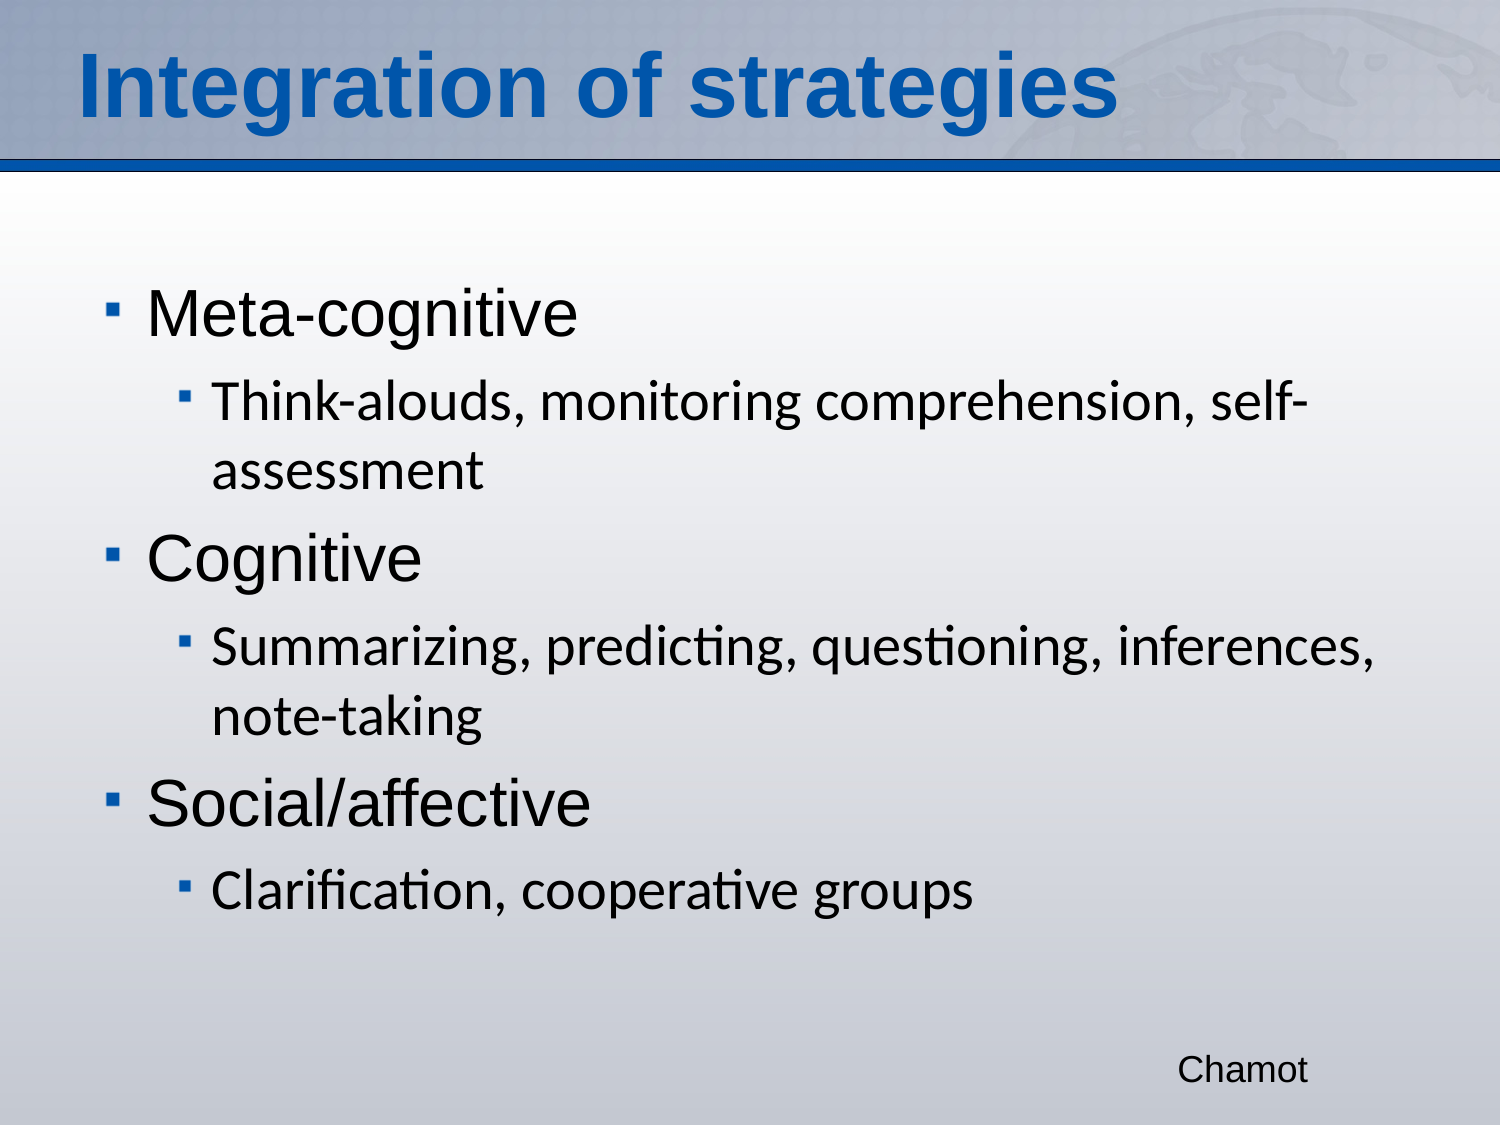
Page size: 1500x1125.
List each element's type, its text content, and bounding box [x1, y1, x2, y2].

list Meta-cognitive Think-alouds, monitoring comprehension, self-assessment Cognitive Summarizing, predicting, questioning, inferences, note-taking Social/affective Clarification, cooperative groups [74, 262, 1426, 1006]
picture [0, 0, 1500, 1125]
text_box Chamot [1162, 1037, 1413, 1098]
title Integration of strategies [62, 0, 1413, 176]
